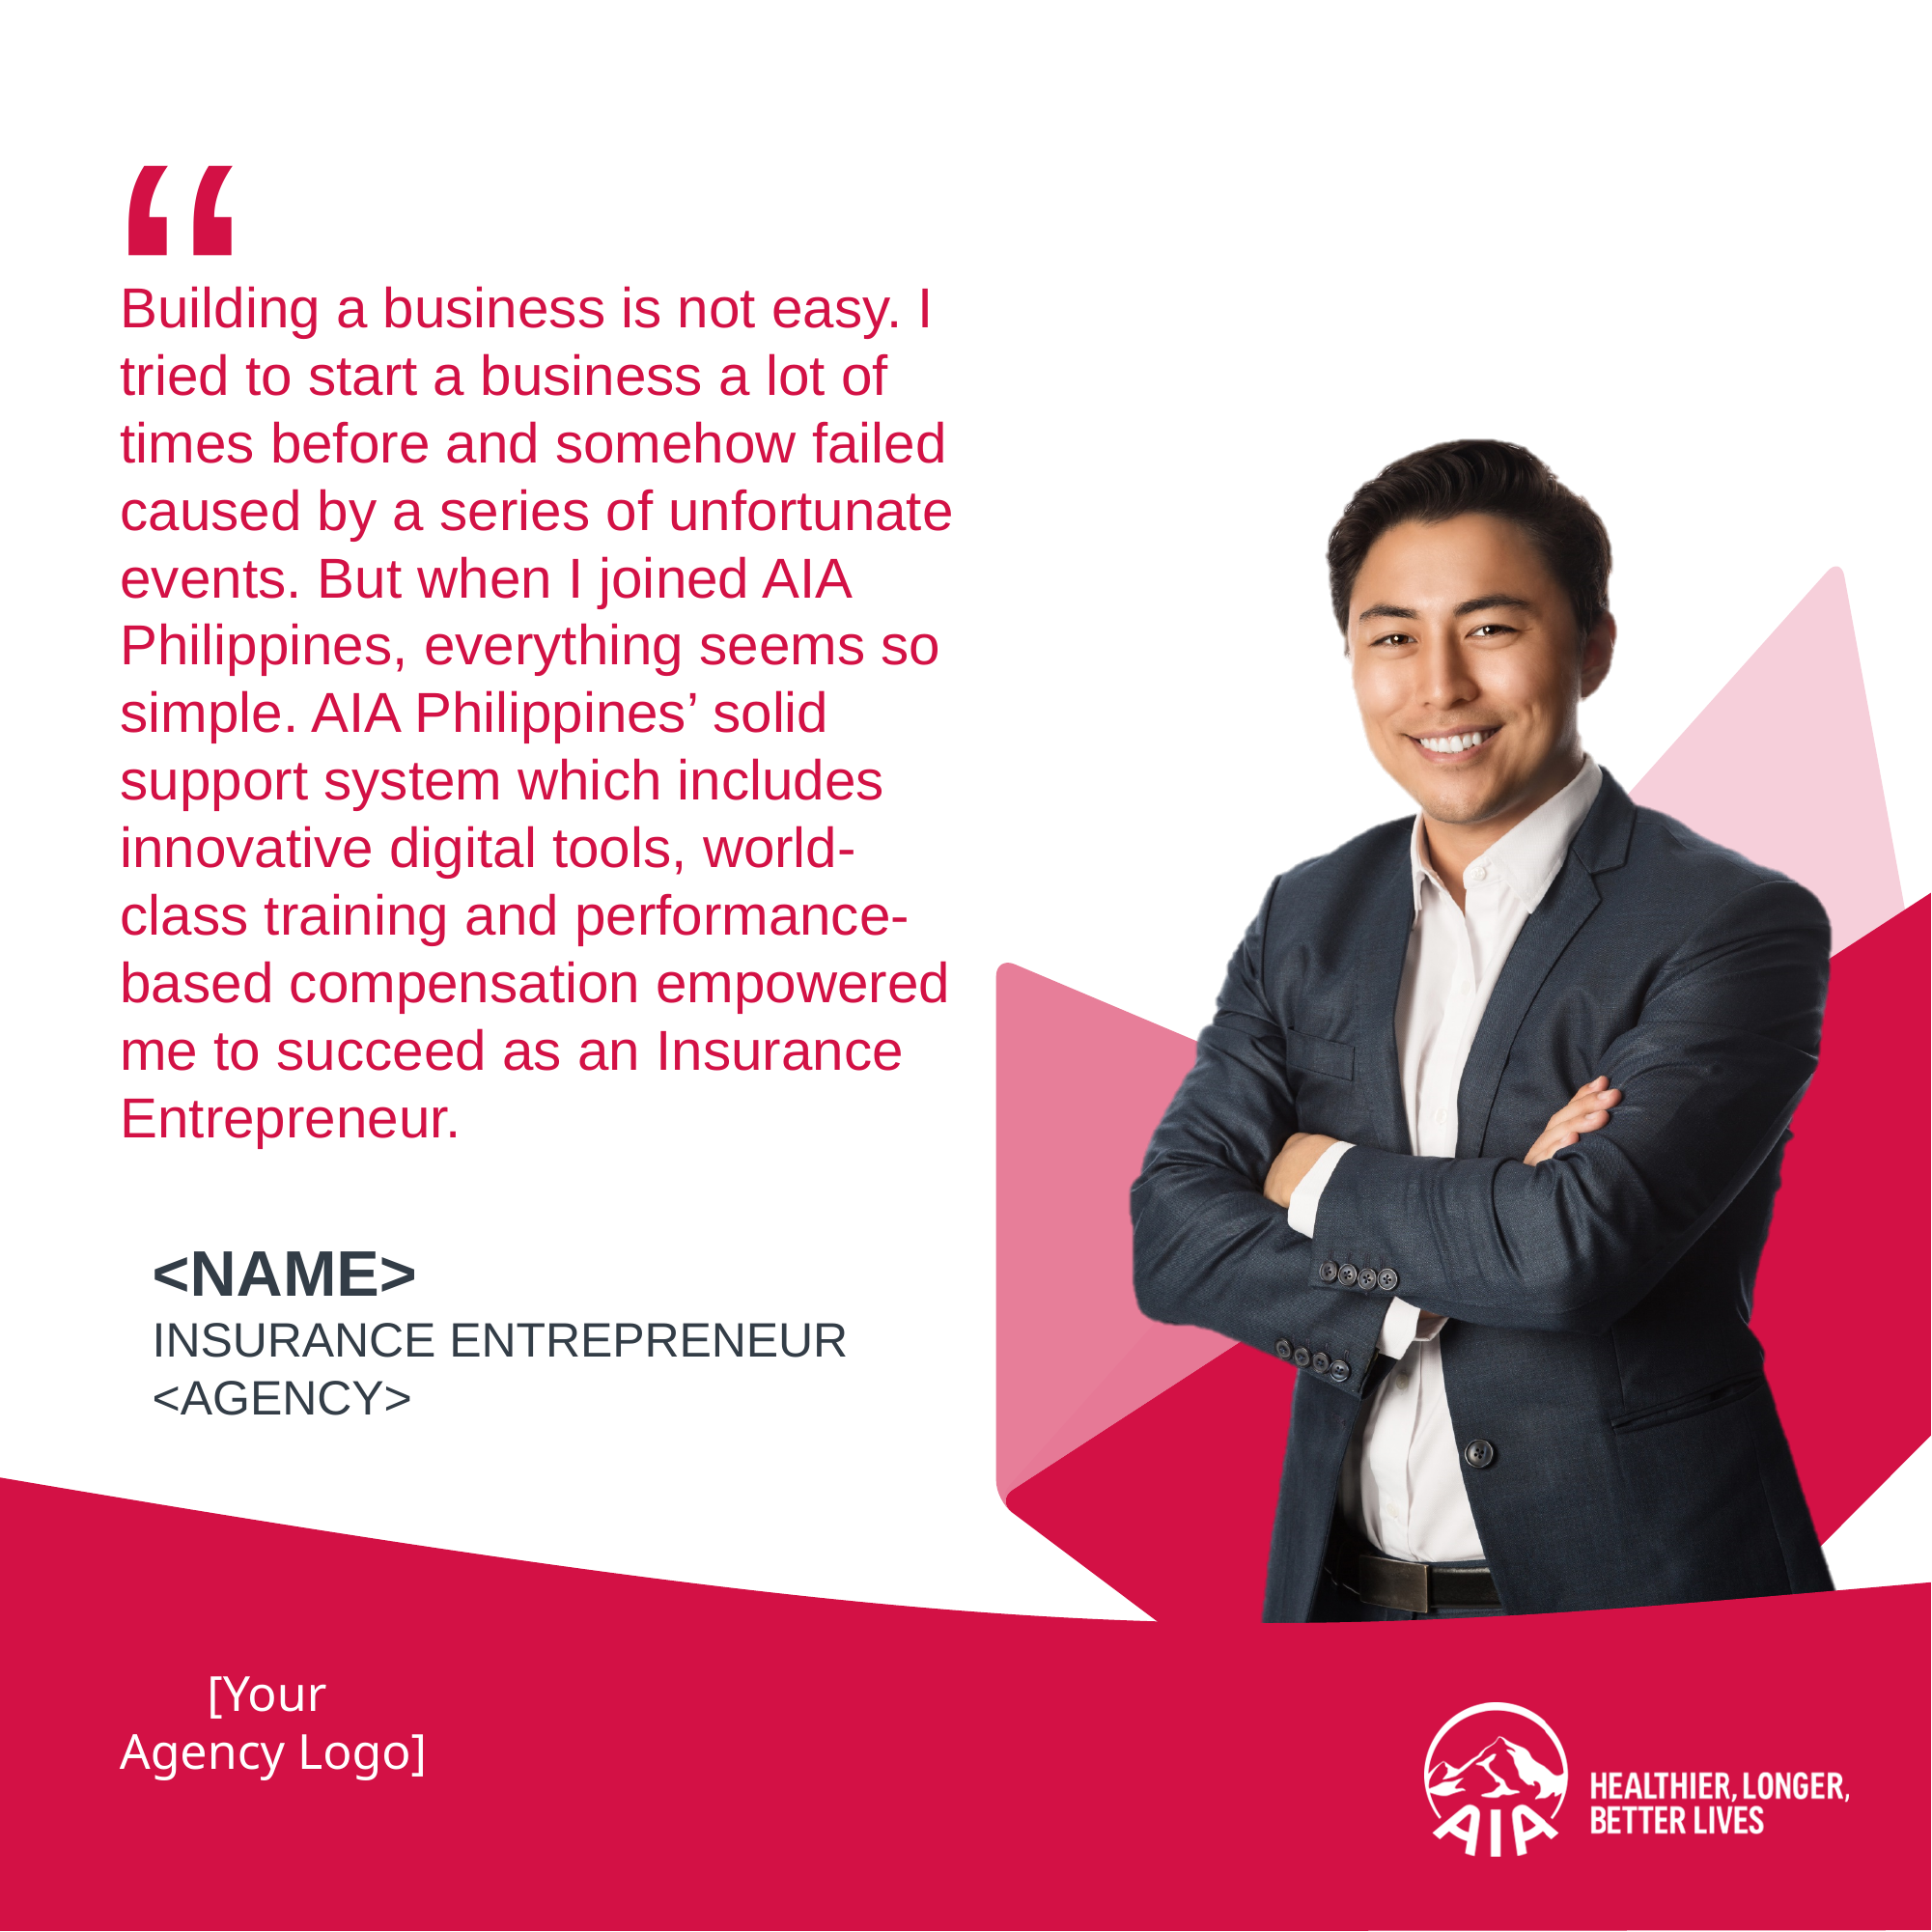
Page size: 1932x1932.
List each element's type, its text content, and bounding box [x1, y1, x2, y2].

text_box [Your Agency Logo] [27, 1656, 519, 1786]
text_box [995, 566, 1931, 1867]
text_box Building a business is not easy. I tried to start a business a lot of times before and somehow failed caused by a series of unfortunate events. But when I joined AIA Philippines, everything seems so simple. AIA Philippines’ solid support system which includes innovative digital tools, world-class training and performance-based compensation empowered me to succeed as an Insurance Entrepreneur. [105, 264, 977, 1157]
picture [1094, 350, 1886, 1857]
text_box [0, 1476, 1931, 1931]
text_box <NAME> INSURANCE ENTREPRENEUR <AGENCY> [138, 1224, 916, 1433]
text_box “ [99, 34, 263, 529]
